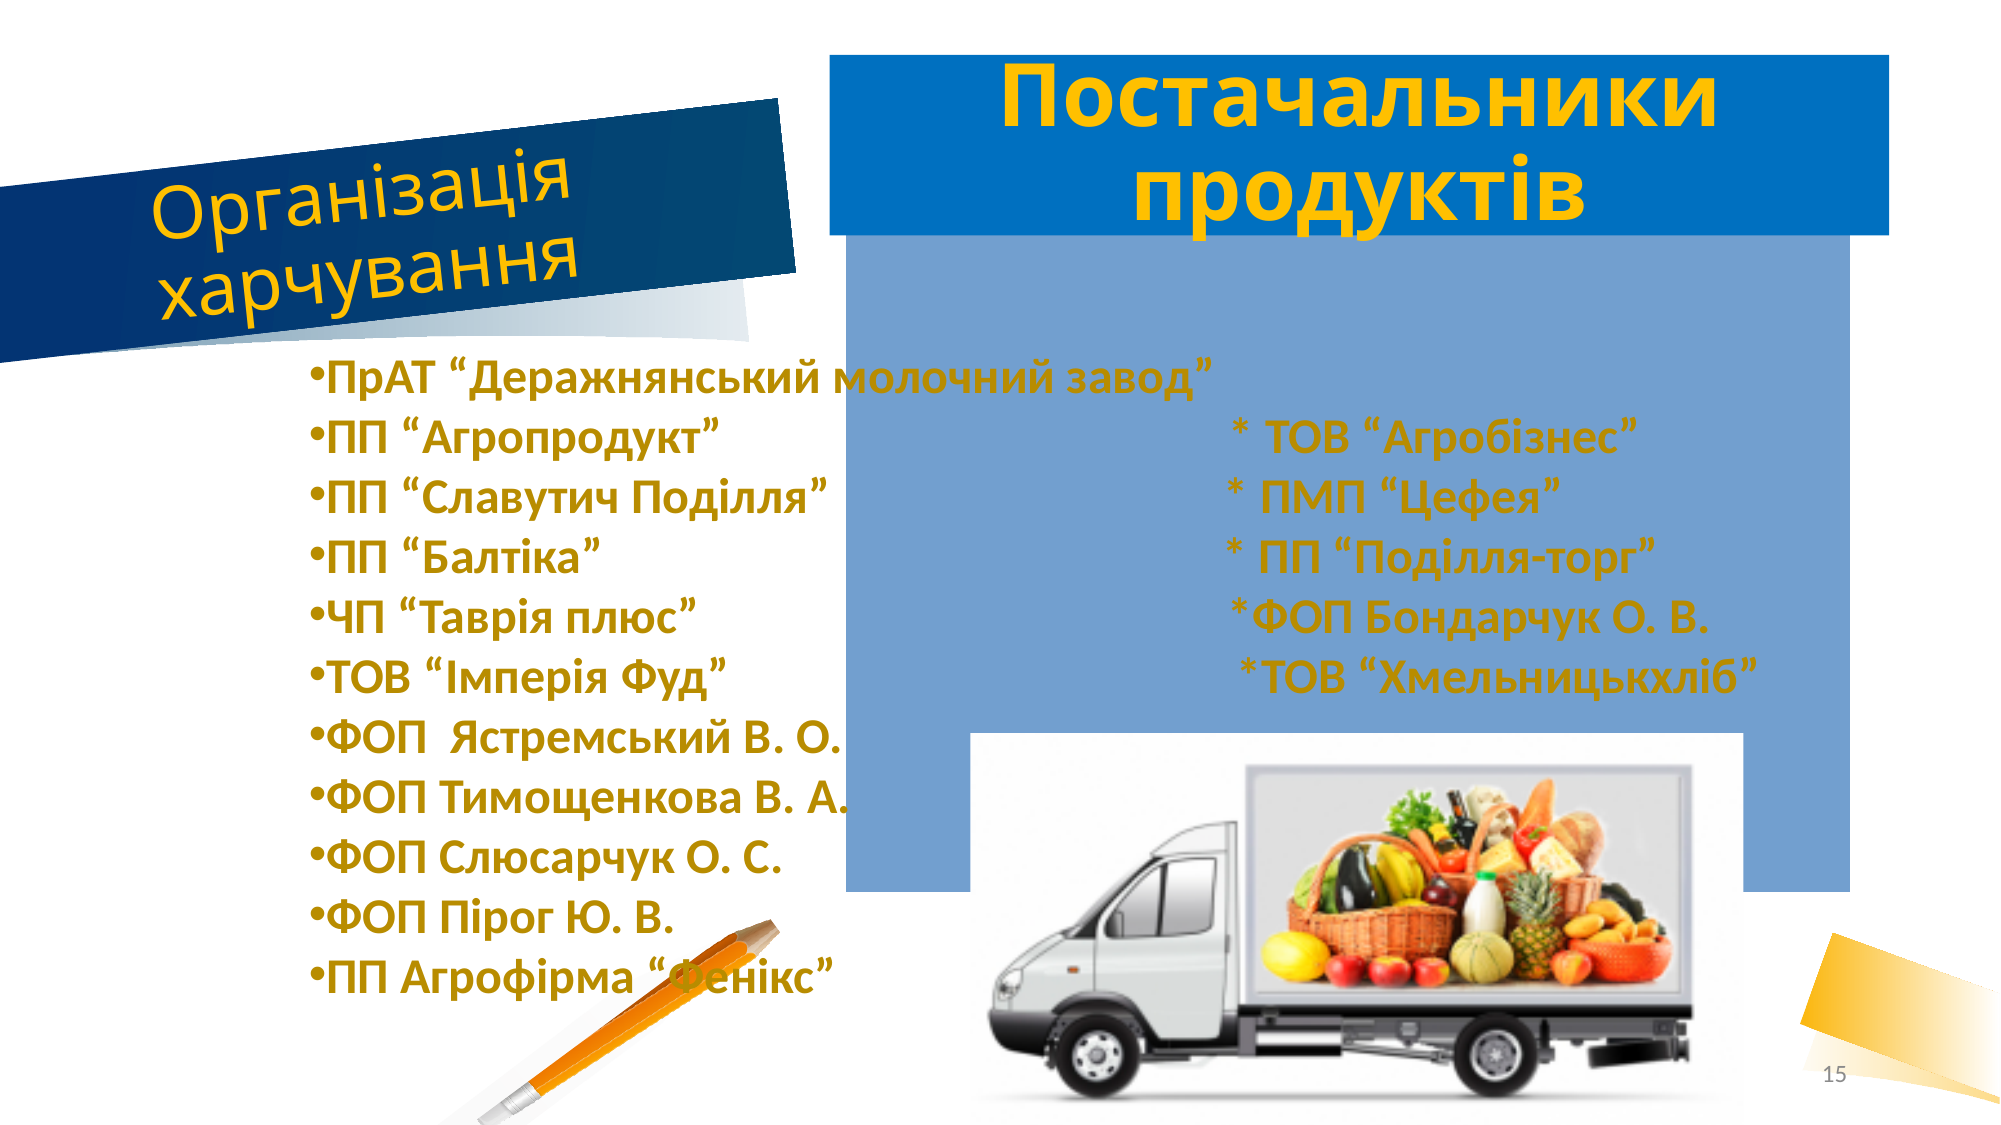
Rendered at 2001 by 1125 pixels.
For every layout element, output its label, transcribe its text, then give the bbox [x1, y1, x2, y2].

text_box Постачальники продуктів [829, 54, 1890, 236]
slide_number 15 [1744, 1042, 1863, 1103]
title Організація харчування [130, 104, 795, 346]
picture [469, 1011, 737, 1125]
text_box ПрАТ “Деражнянський молочний завод” ПП “Агропродукт” * ТОВ “Агробізнес” ПП “Славутич Поділля” * ПМП “Цефея” ПП “Балтіка” * ПП “Поділля-торг” ЧП “Таврія плюс” *ФОП Бондарчук О. В. ТОВ “Імперія Фуд” *ТОВ “Хмельницькхліб” ФОП Ястремський В. О. ФОП Тимощенкова В. А. ФОП Слюсарчук О. С. ФОП Пірог Ю. В. ПП Агрофірма “Фенікс” [294, 336, 1922, 1011]
picture [970, 733, 1744, 1125]
